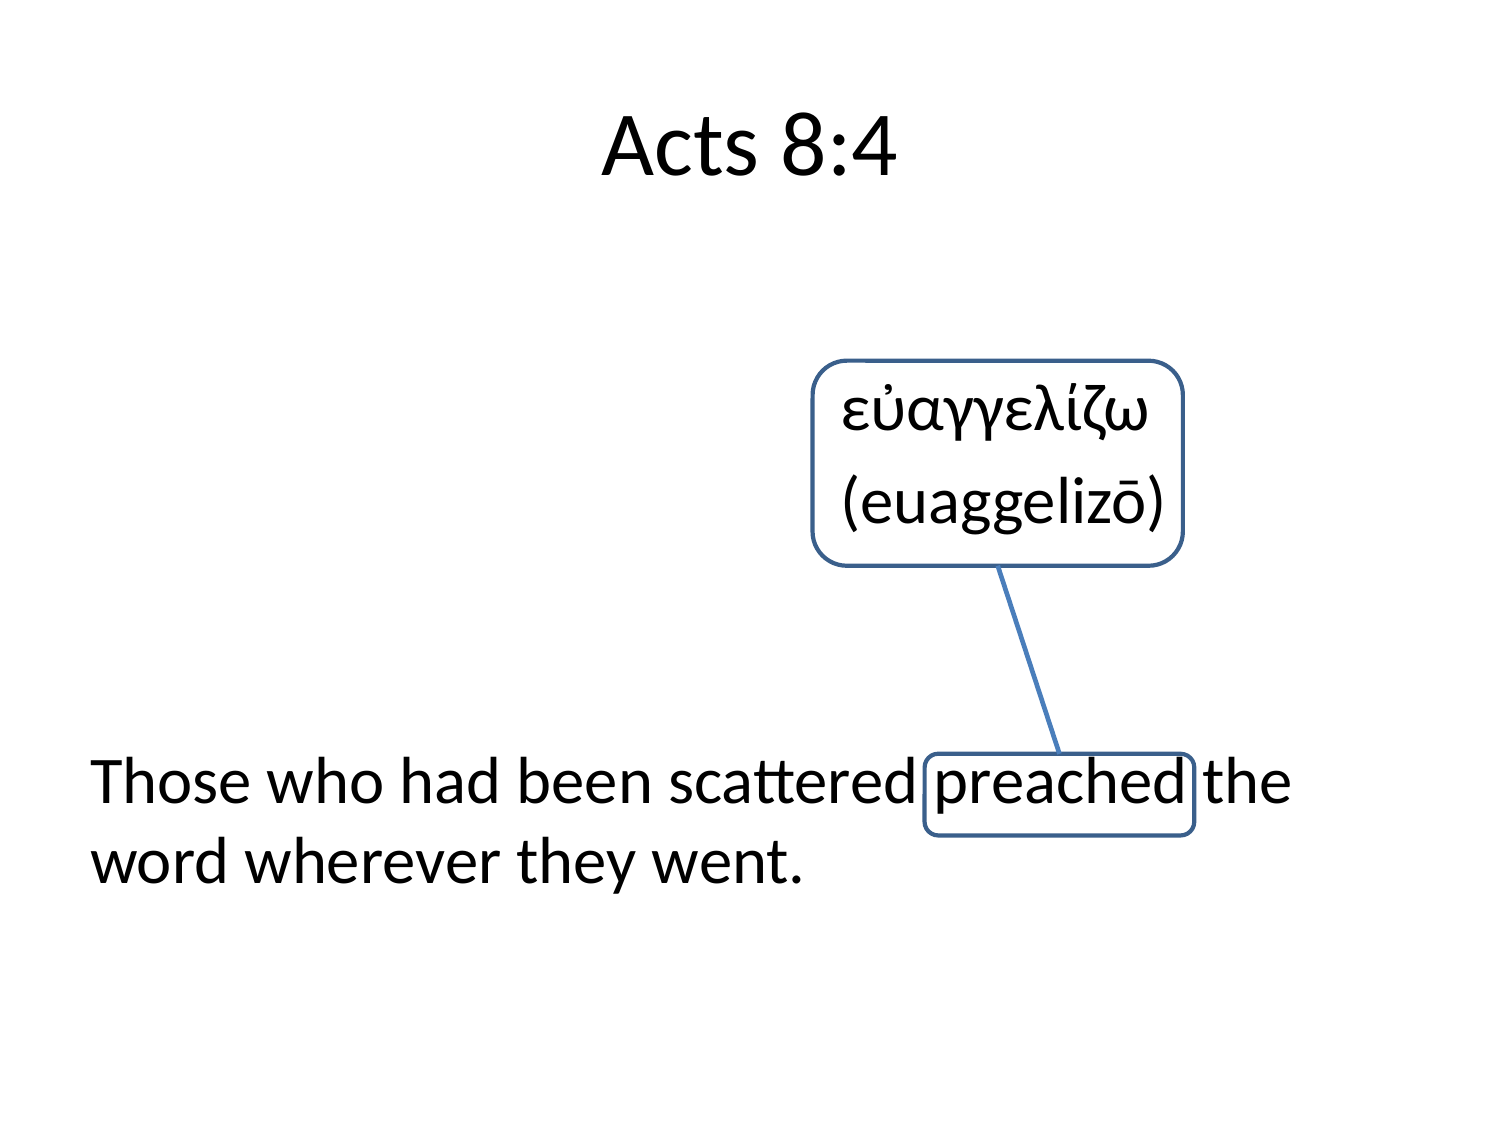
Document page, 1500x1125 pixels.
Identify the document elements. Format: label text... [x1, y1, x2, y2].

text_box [997, 565, 1060, 754]
list εὐαγγελίζω (euaggelizō) Those who had been scattered preached the word wherever they went. [75, 262, 1425, 1005]
text_box [922, 751, 1197, 838]
title Acts 8:4 [75, 45, 1425, 233]
text_box [810, 358, 1185, 568]
